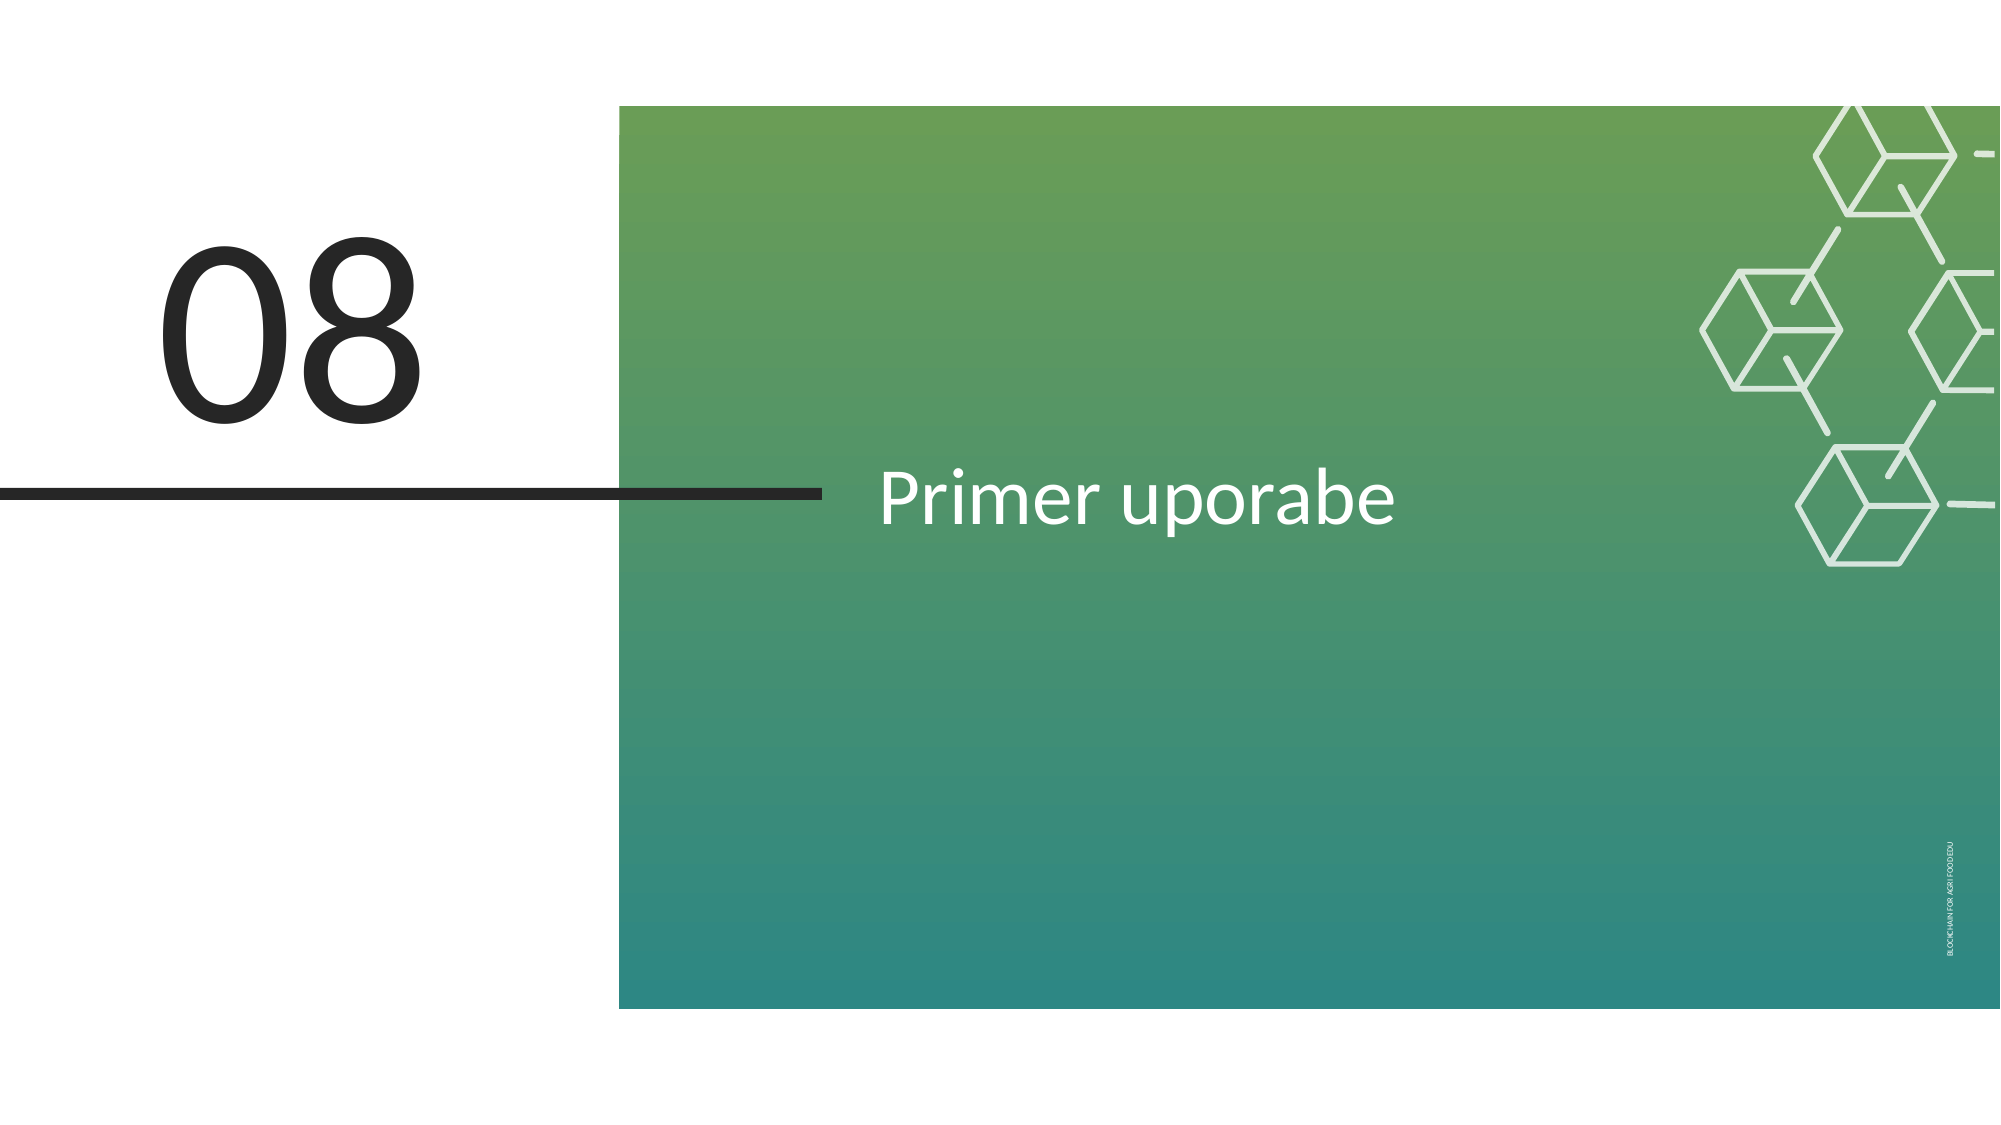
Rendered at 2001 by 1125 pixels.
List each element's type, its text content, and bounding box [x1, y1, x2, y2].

list 08 [141, 180, 481, 277]
list Primer uporabe [864, 446, 1709, 899]
